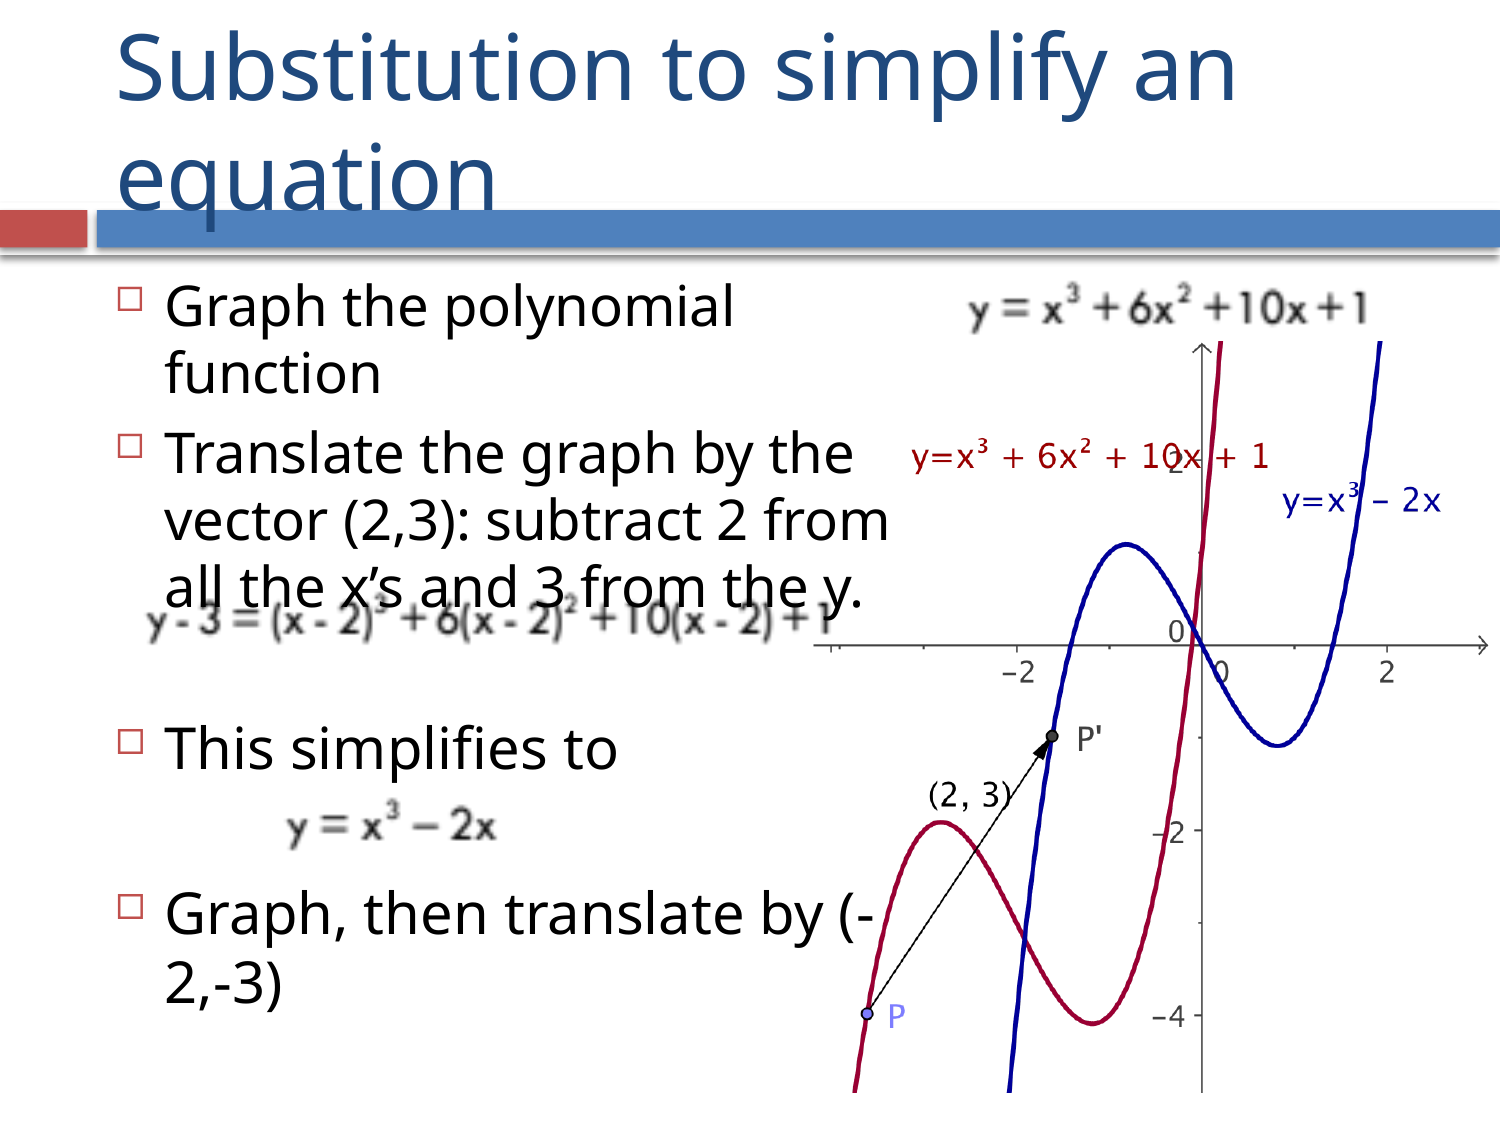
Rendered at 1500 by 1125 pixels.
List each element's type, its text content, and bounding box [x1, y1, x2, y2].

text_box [279, 778, 502, 859]
picture [813, 341, 1489, 1093]
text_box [139, 572, 807, 653]
list Graph the polynomial function Translate the graph by the vector (2,3): subtract 2 from all the x’s and 3 from the y. This simplifies to Graph, then translate by (-2,-3) [100, 262, 943, 1036]
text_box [960, 262, 1370, 340]
title Substitution to simplify an equation [100, 37, 1438, 200]
